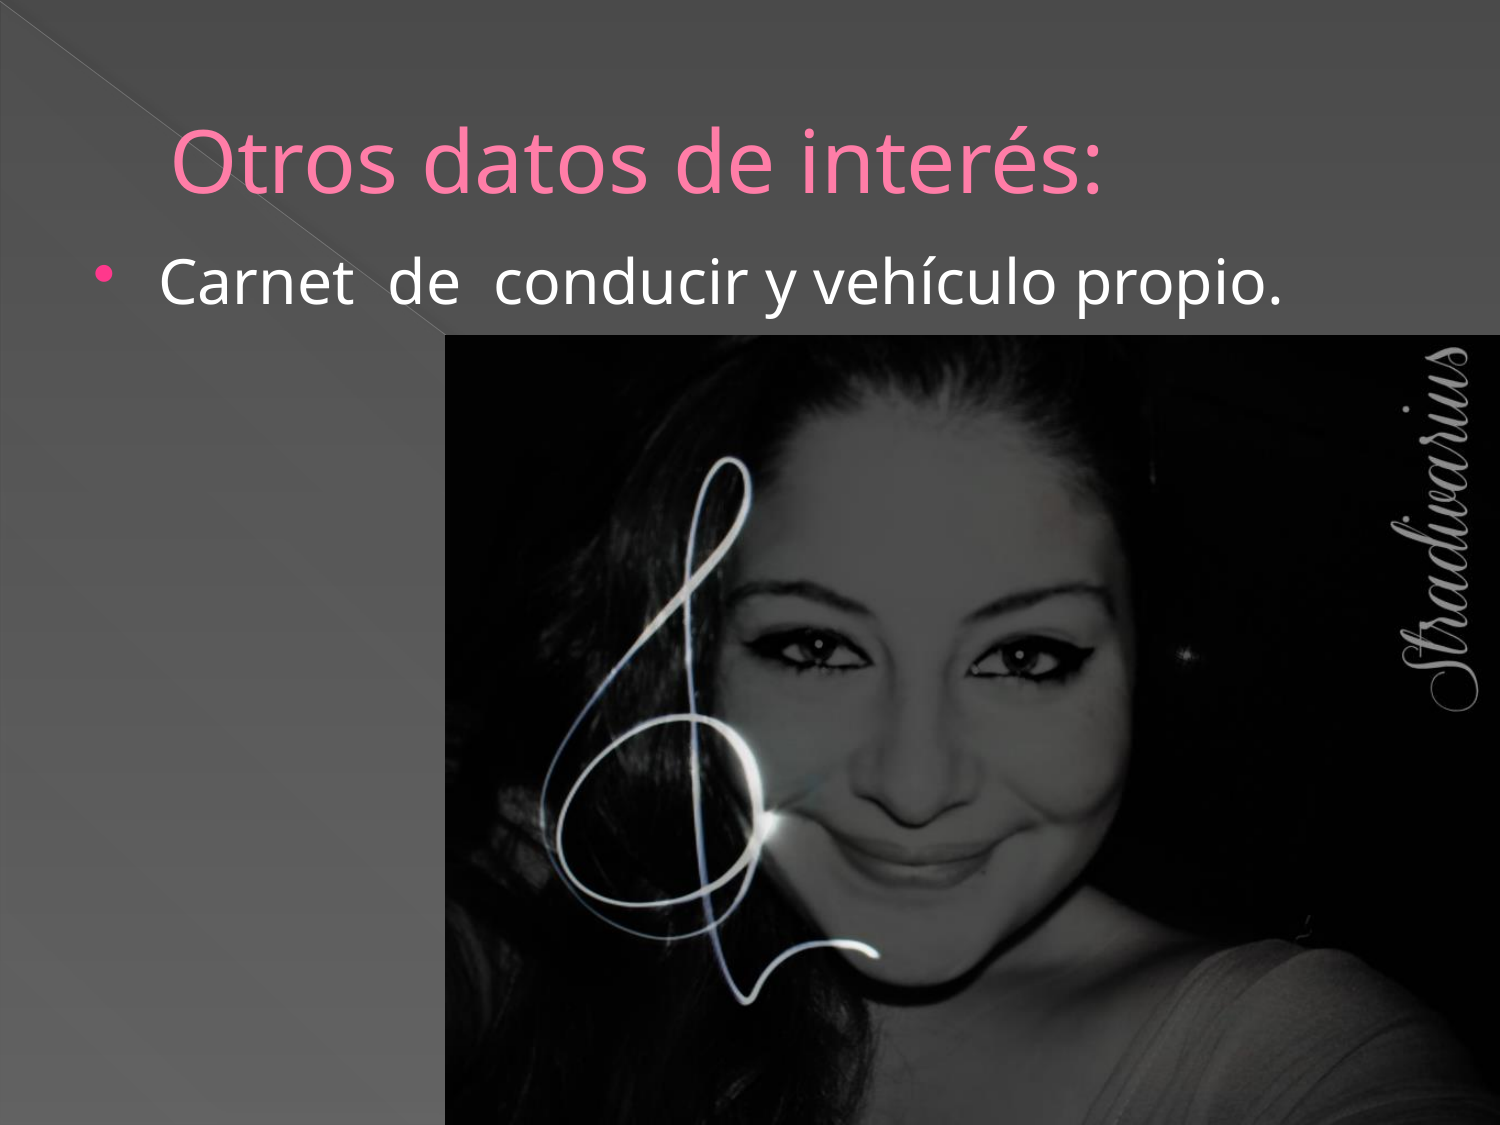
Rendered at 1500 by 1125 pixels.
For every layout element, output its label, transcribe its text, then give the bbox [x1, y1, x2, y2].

list Carnet de conducir y vehículo propio. [70, 234, 1421, 1055]
picture [445, 334, 1500, 1125]
title Otros datos de interés: [75, 43, 1425, 274]
